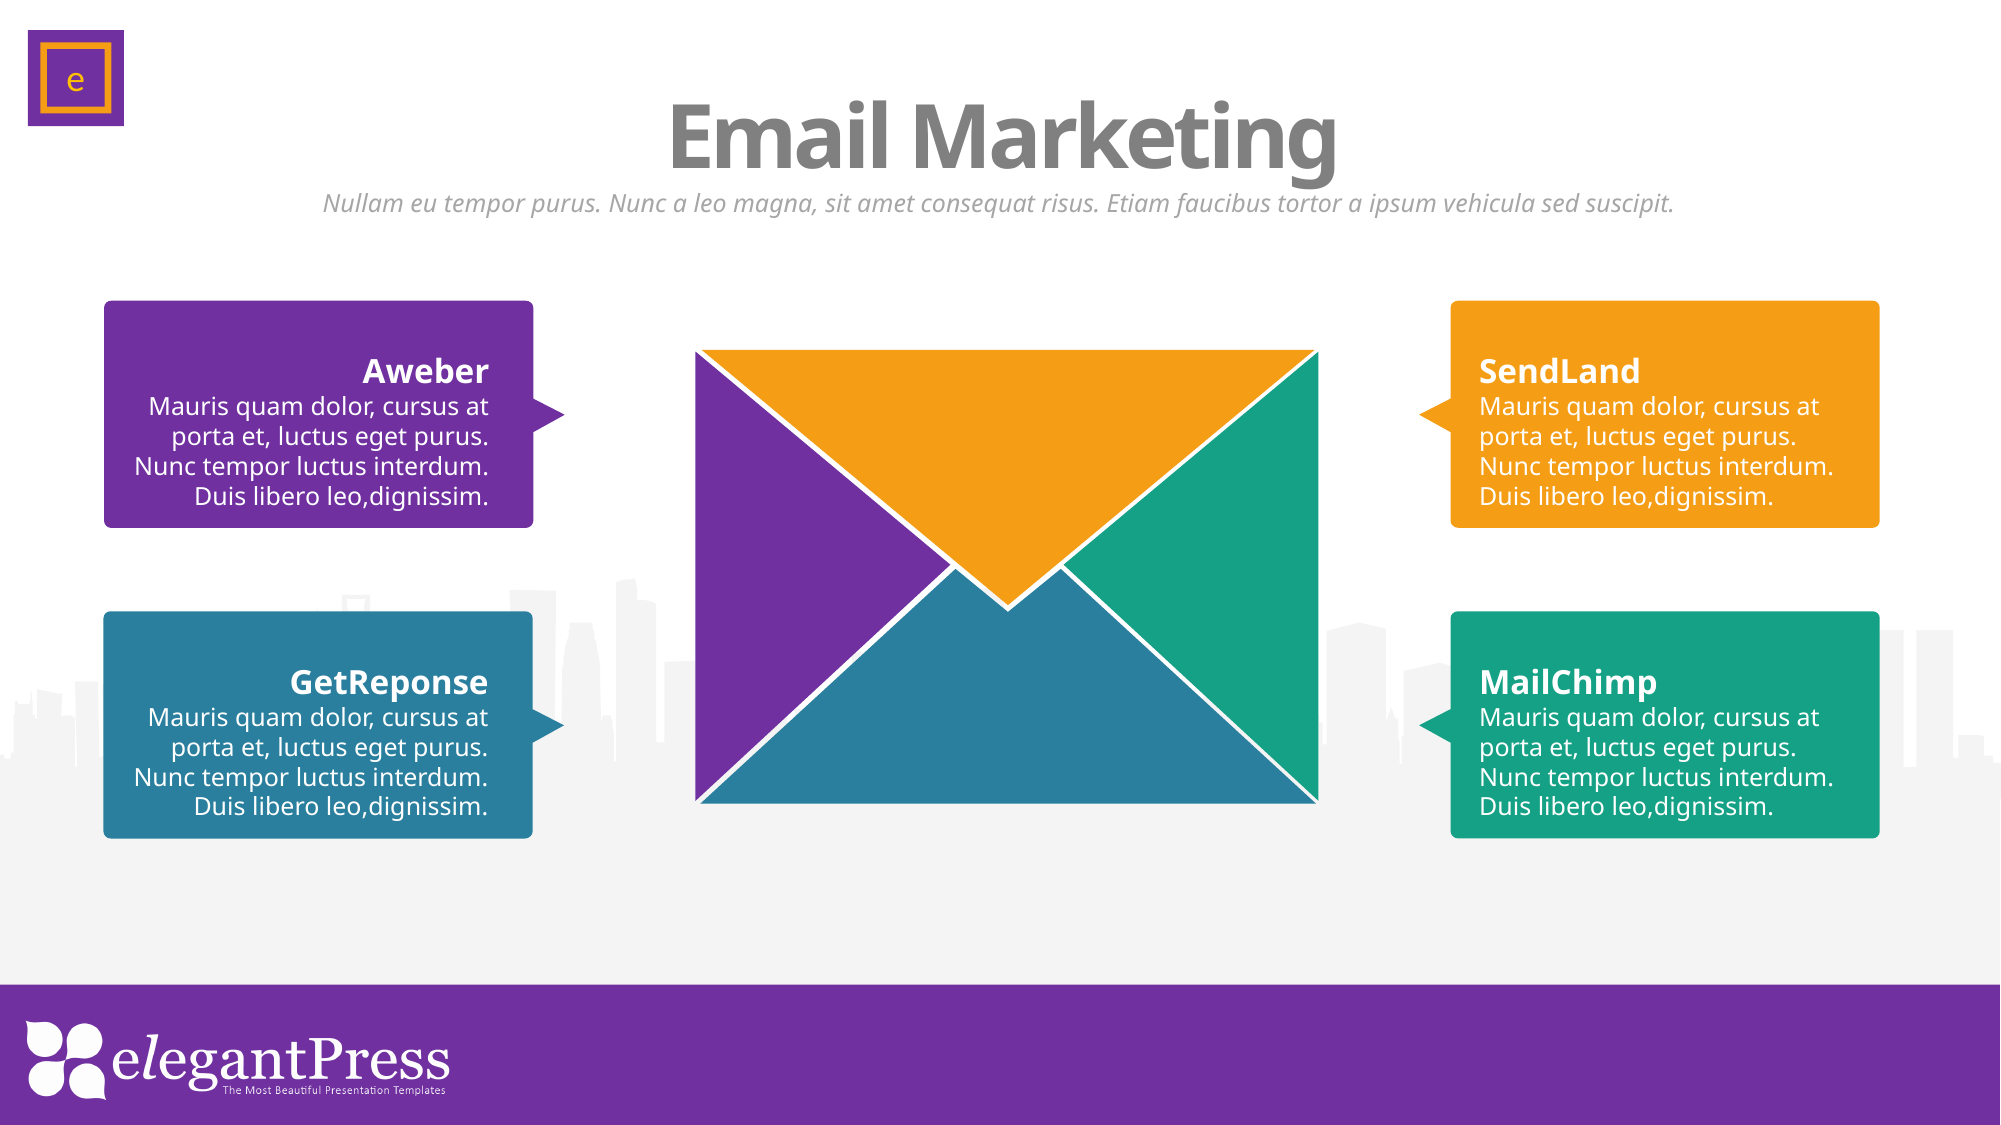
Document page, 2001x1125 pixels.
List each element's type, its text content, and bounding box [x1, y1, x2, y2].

text_box Aweber Mauris quam dolor, cursus at porta et, luctus eget purus. Nunc tempor luctus interdum. Duis libero leo,dignissim. [104, 300, 565, 528]
text_box Email Marketing [655, 74, 1352, 182]
text_box SendLand Mauris quam dolor, cursus at porta et, luctus eget purus. Nunc tempor luctus interdum. Duis libero leo,dignissim. [1419, 300, 1880, 528]
text_box MailChimp Mauris quam dolor, cursus at porta et, luctus eget purus. Nunc tempor luctus interdum. Duis libero leo,dignissim. [1419, 611, 1880, 839]
picture [17, 1012, 454, 1111]
text_box Nullam eu tempor purus. Nunc a leo magna, sit amet consequat risus. Etiam faucibus tortor a ipsum vehicula sed suscipit. [123, 182, 1884, 223]
text_box GetReponse Mauris quam dolor, cursus at porta et, luctus eget purus. Nunc tempor luctus interdum. Duis libero leo,dignissim. [103, 611, 565, 839]
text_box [695, 349, 1319, 804]
